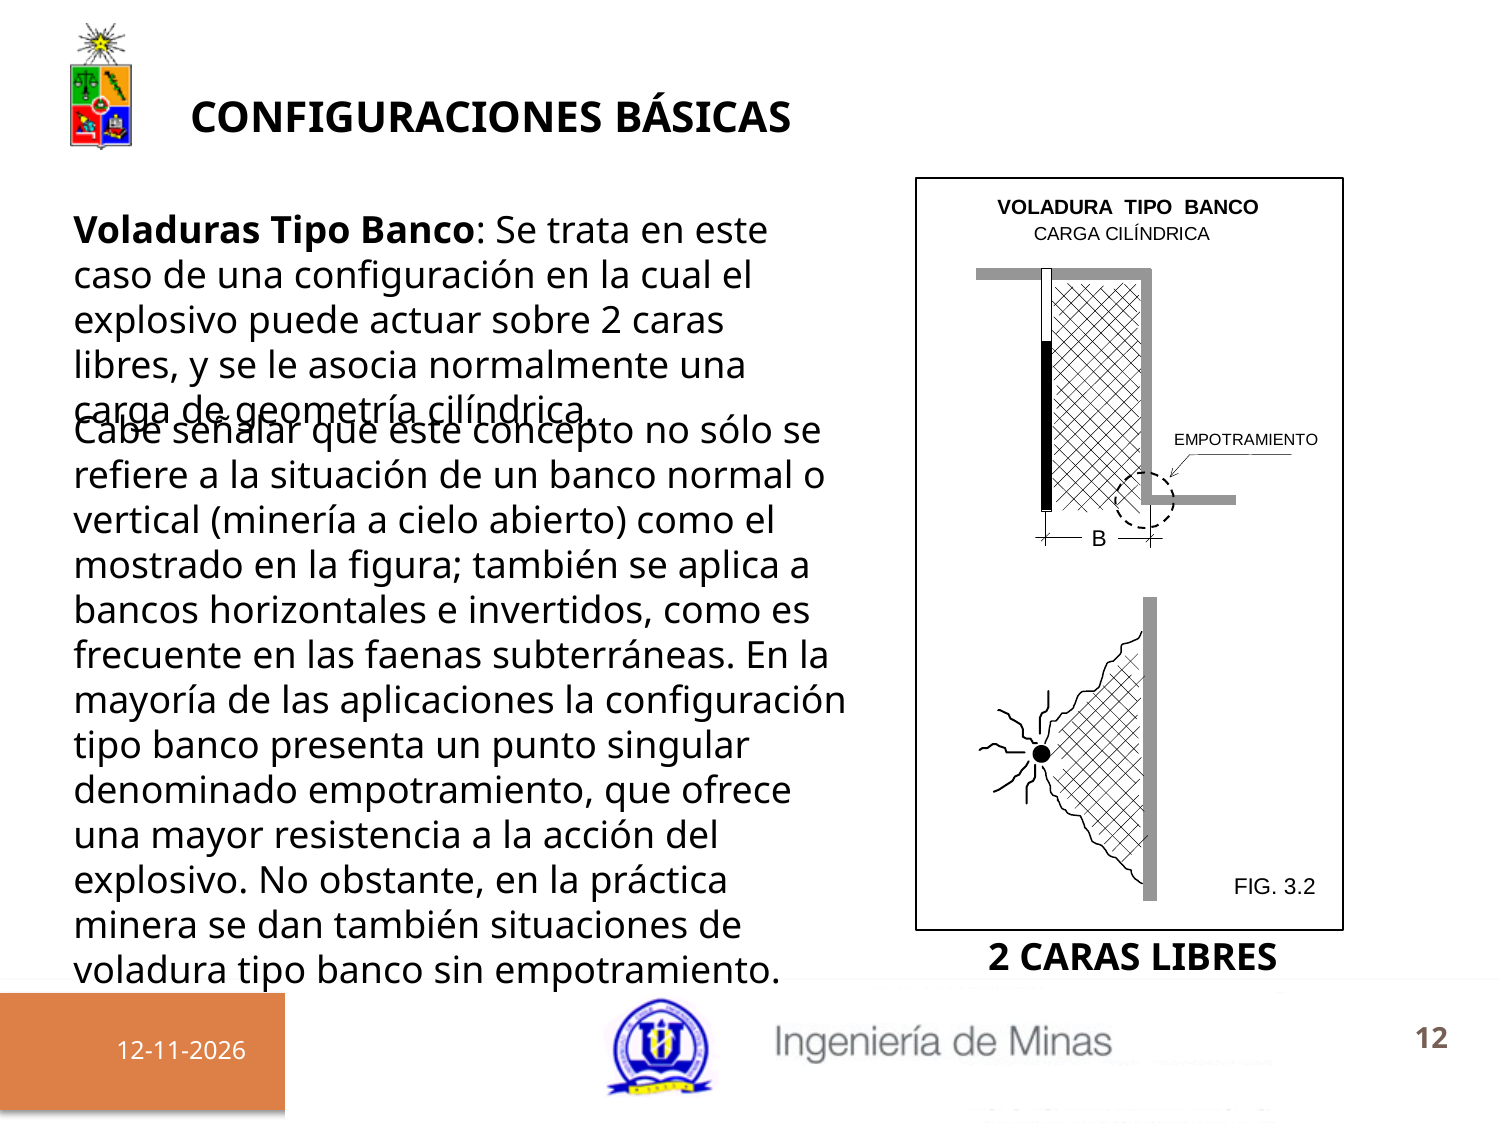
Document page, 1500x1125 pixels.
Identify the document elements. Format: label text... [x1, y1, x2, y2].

text_box Cabe señalar que este concepto no sólo se refiere a la situación de un banco normal o vertical (minería a cielo abierto) como el mostrado en la figura; también se aplica a bancos horizontales e invertidos, como es frecuente en las faenas subterráneas. En la mayoría de las aplicaciones la configuración tipo banco presenta un punto singular denominado empotramiento, que ofrece una mayor resistencia a la acción del explosivo. No obstante, en la práctica minera se dan también situaciones de voladura tipo banco sin empotramiento. [58, 398, 868, 999]
picture [285, 980, 1500, 1125]
text_box Configuraciones básicas [175, 81, 1266, 148]
picture [69, 23, 132, 151]
text_box Voladuras Tipo Banco: Se trata en este caso de una configuración en la cual el explosivo puede actuar sobre 2 caras libres, y se le asocia normalmente una carga de geometría cilíndrica. [58, 199, 856, 398]
text_box 2 CARAS LIBRES [868, 925, 1423, 979]
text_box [913, 175, 1345, 933]
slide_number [12, 995, 279, 1108]
